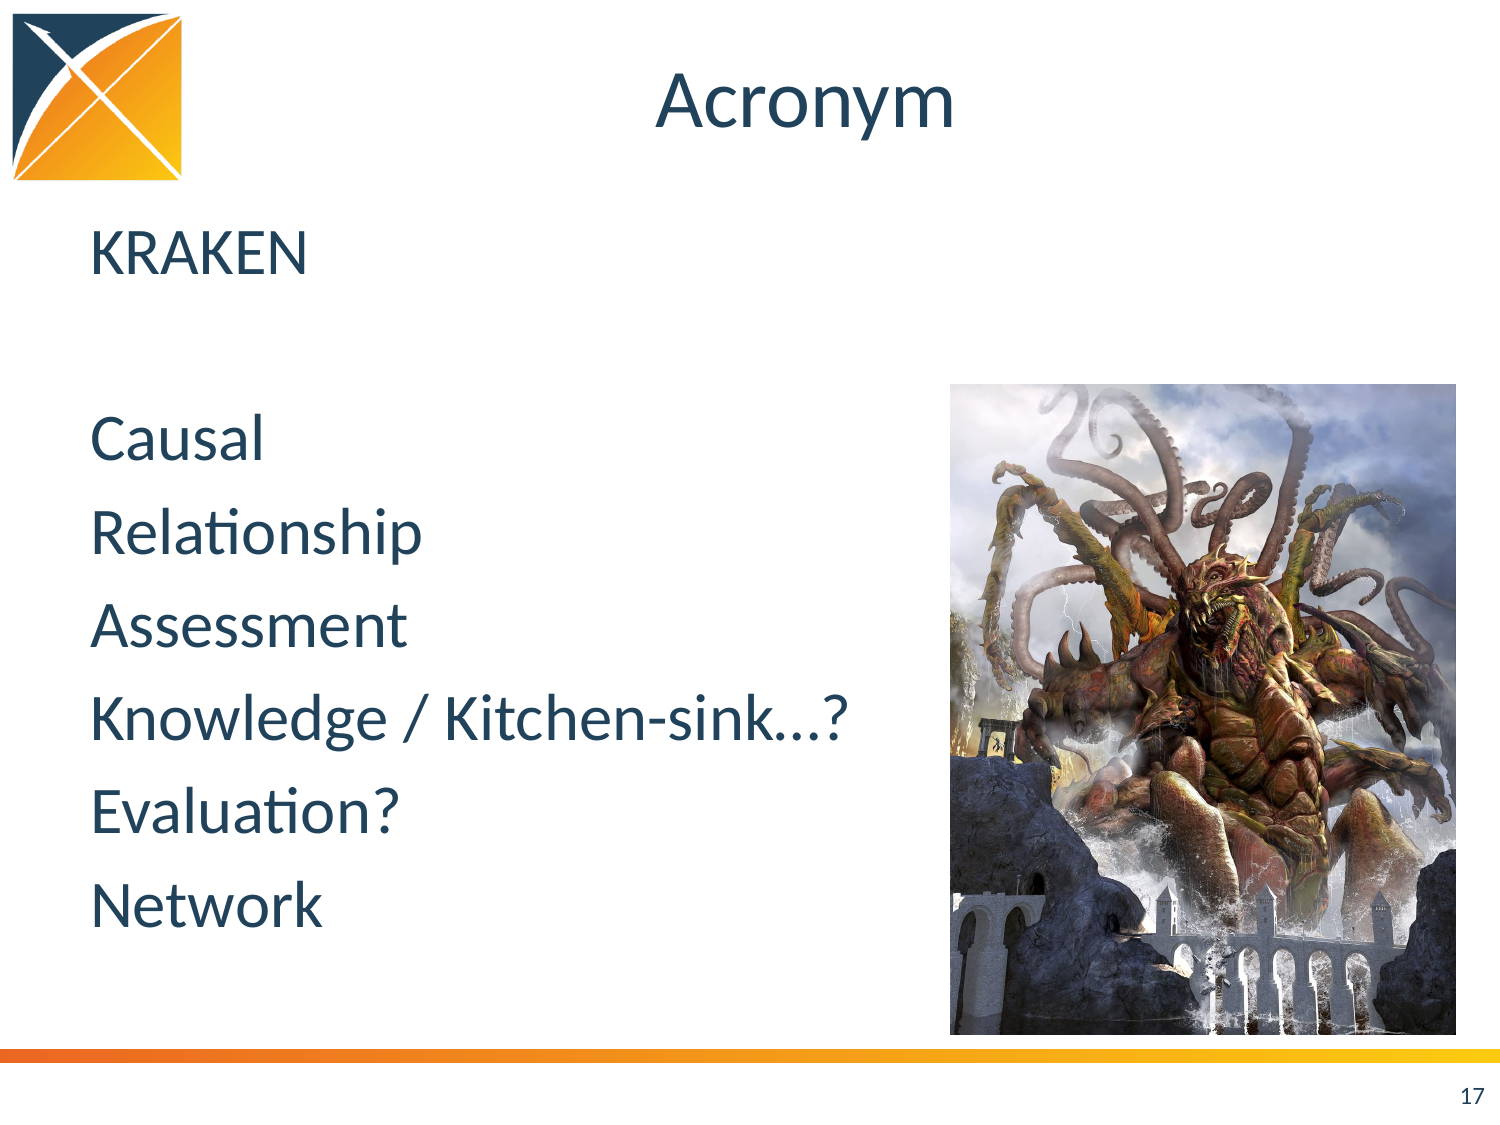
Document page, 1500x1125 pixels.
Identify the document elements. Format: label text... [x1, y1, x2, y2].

title Acronym [187, 24, 1425, 163]
list KRAKEN Causal Relationship Assessment Knowledge / Kitchen-sink…? Evaluation? Network [75, 200, 1425, 1005]
picture [949, 384, 1456, 1036]
picture [0, 0, 206, 200]
slide_number 17 [1149, 1065, 1500, 1125]
